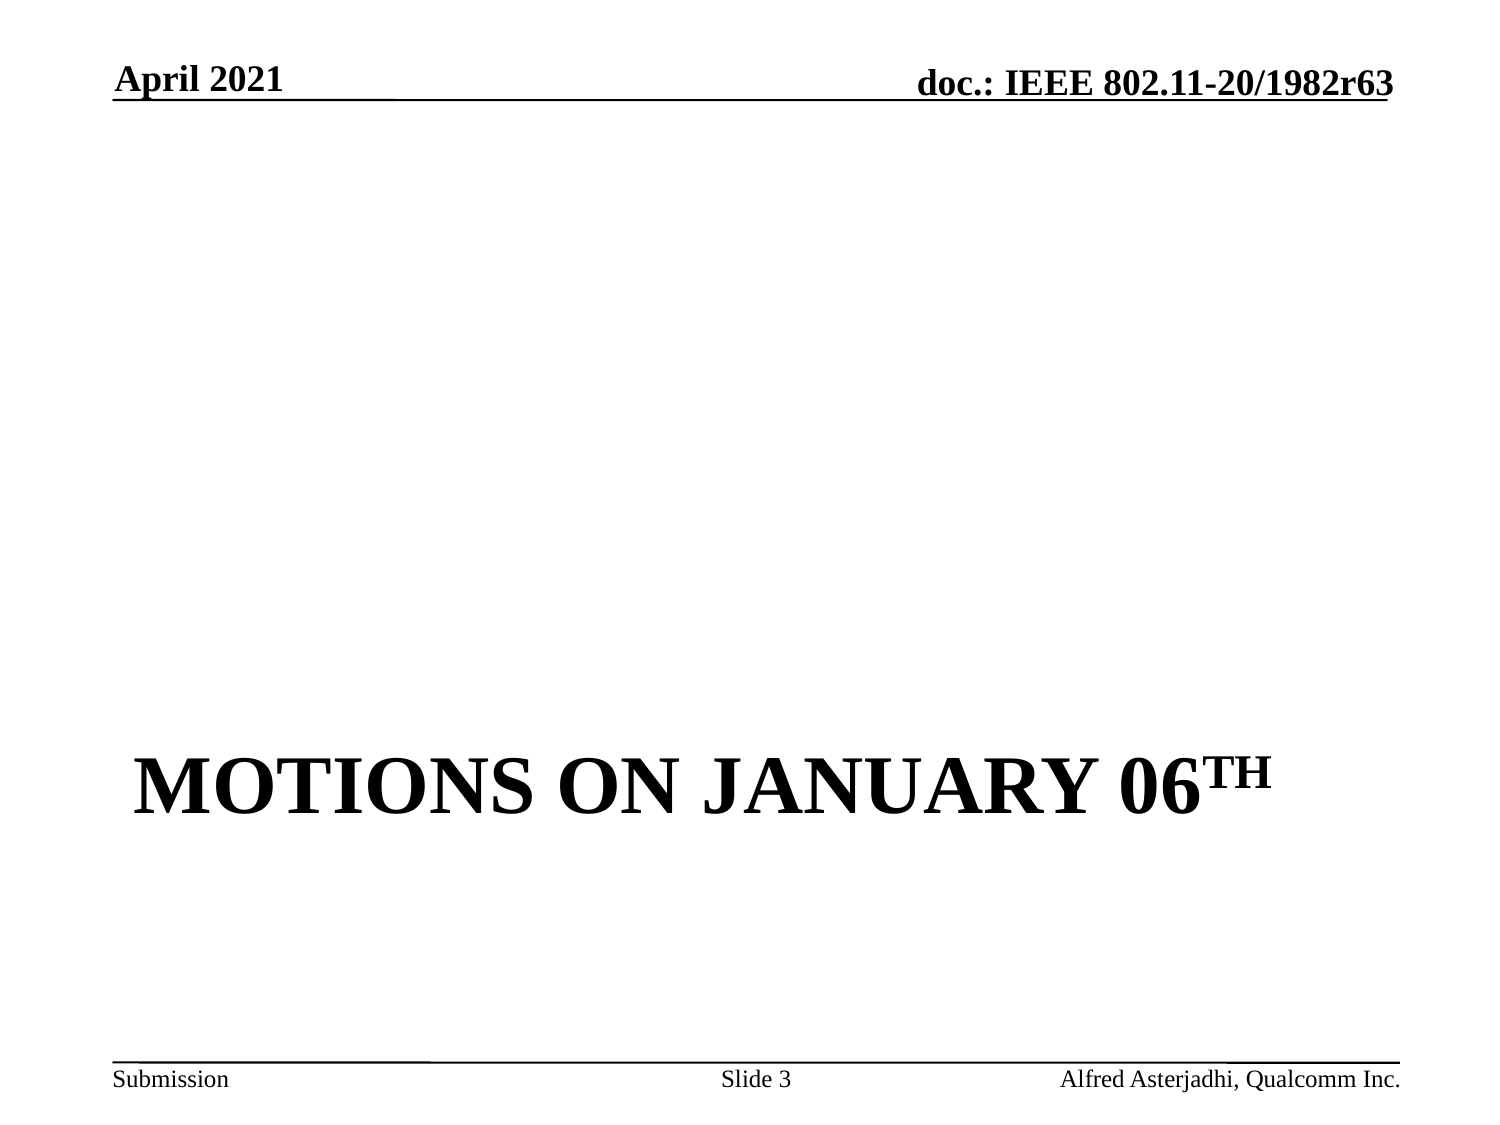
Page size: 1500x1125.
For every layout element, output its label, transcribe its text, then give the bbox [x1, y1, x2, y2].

footer Alfred Asterjadhi, Qualcomm Inc. [878, 1061, 1402, 1093]
slide_number Slide 3 [712, 1061, 800, 1123]
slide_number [114, 54, 423, 100]
title Motions on January 06th [118, 722, 1394, 947]
